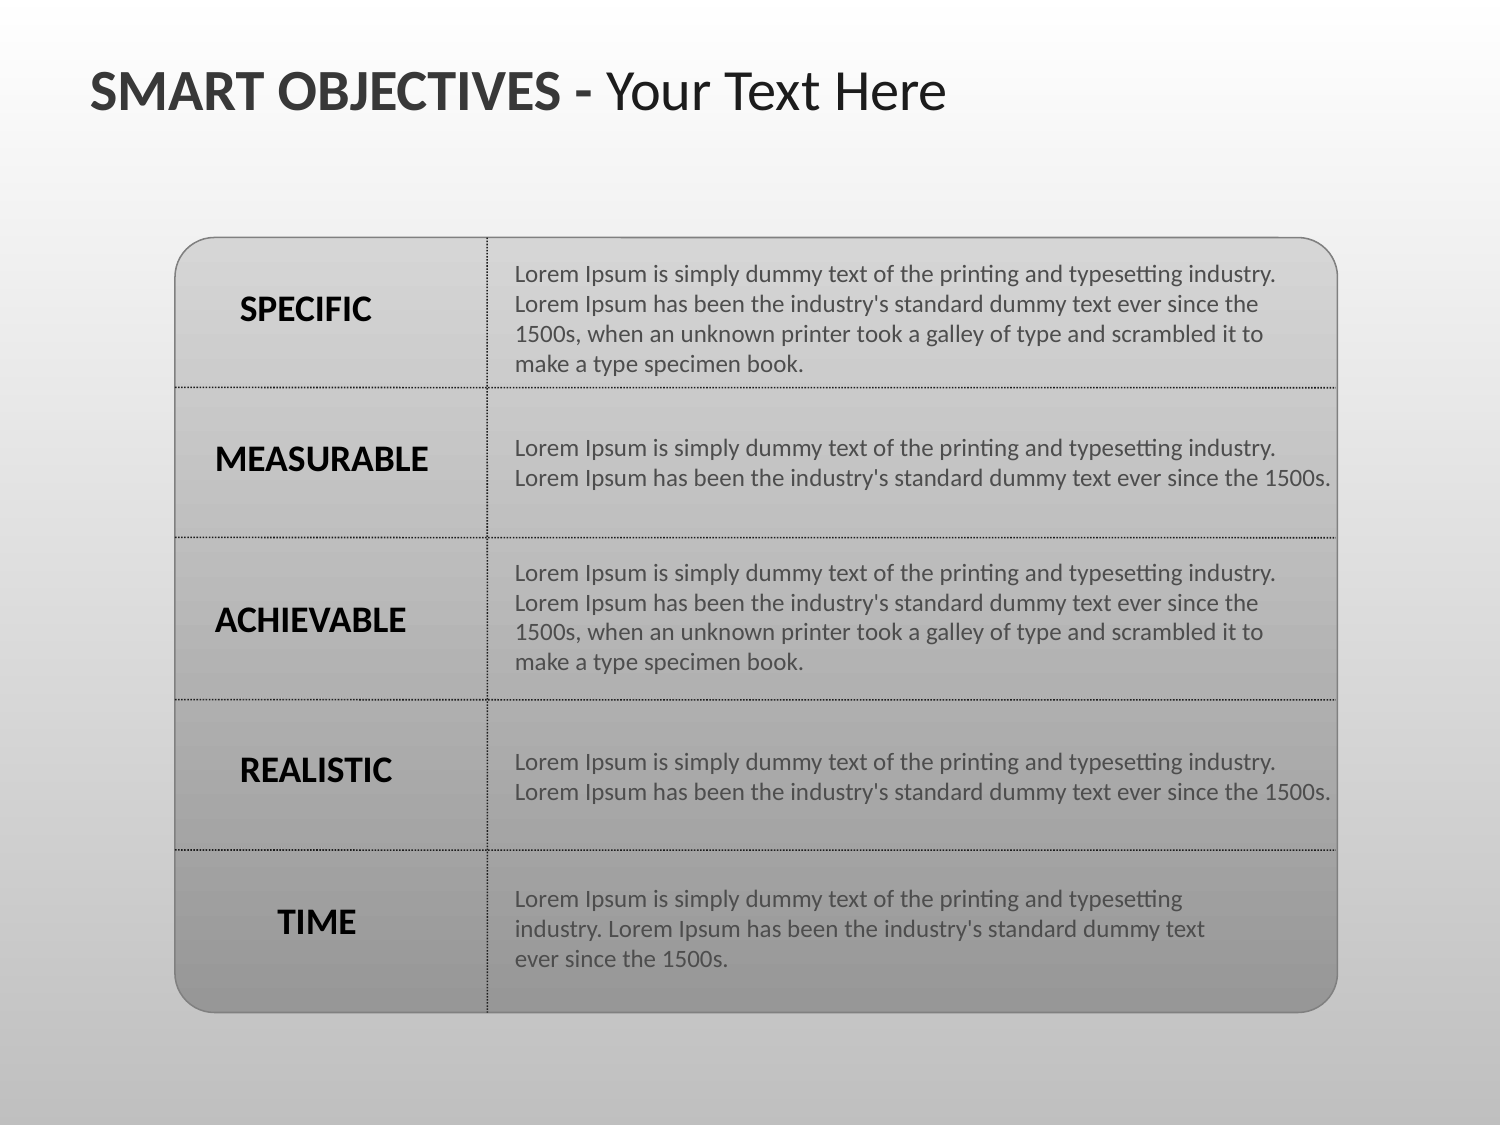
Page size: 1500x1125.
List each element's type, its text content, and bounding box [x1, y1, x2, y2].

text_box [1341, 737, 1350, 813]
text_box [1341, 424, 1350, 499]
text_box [174, 237, 1338, 1013]
text_box SMART OBJECTIVES - Your Text Here [75, 37, 1000, 138]
